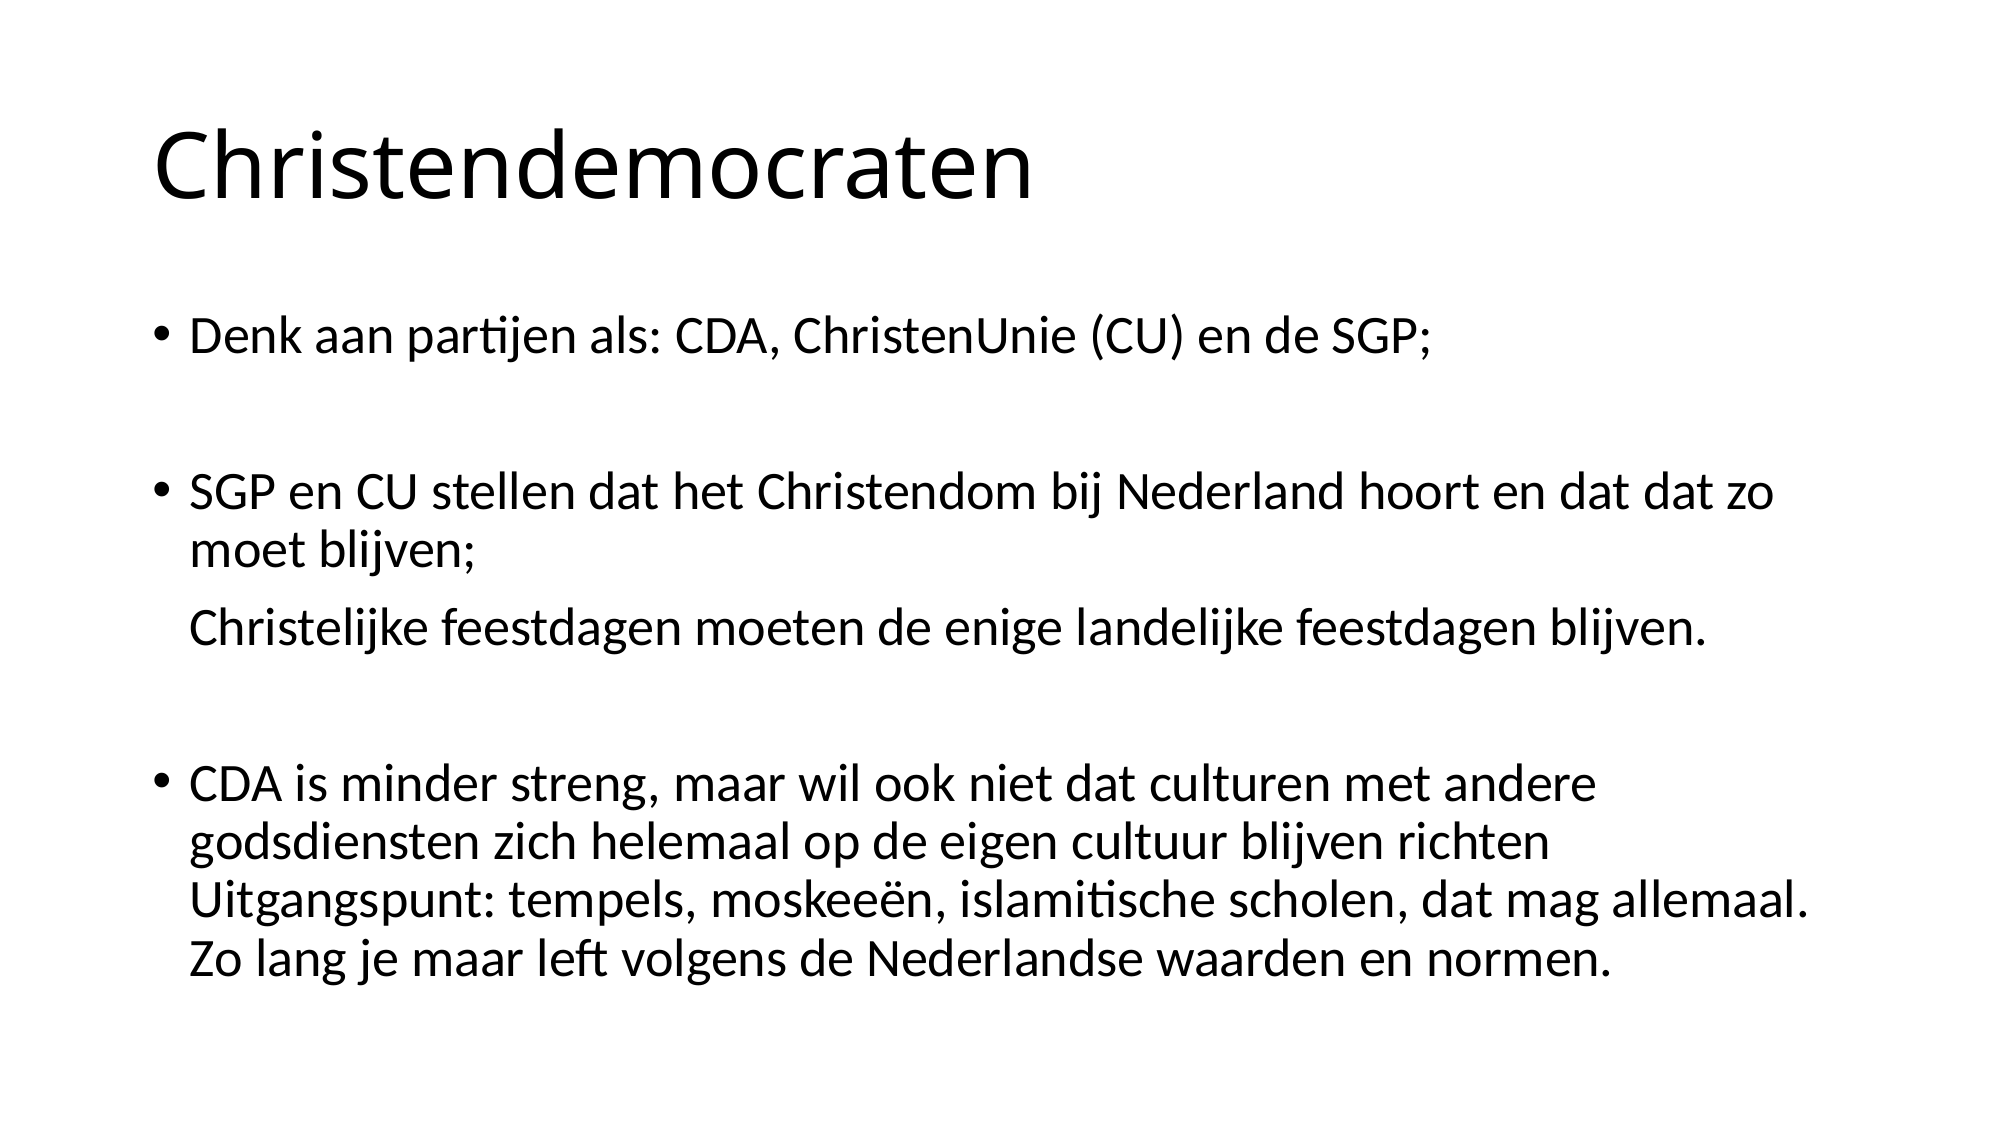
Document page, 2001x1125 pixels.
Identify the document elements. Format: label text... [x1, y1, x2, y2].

title Christendemocraten [137, 59, 1863, 278]
list Denk aan partijen als: CDA, ChristenUnie (CU) en de SGP; SGP en CU stellen dat het Christendom bij Nederland hoort en dat dat zo moet blijven; Christelijke feestdagen moeten de enige landelijke feestdagen blijven. CDA is minder streng, maar wil ook niet dat culturen met andere godsdiensten zich helemaal op de eigen cultuur blijven richten Uitgangspunt: tempels, moskeeën, islamitische scholen, dat mag allemaal. Zo lang je maar left volgens de Nederlandse waarden en normen. [137, 299, 1863, 1014]
